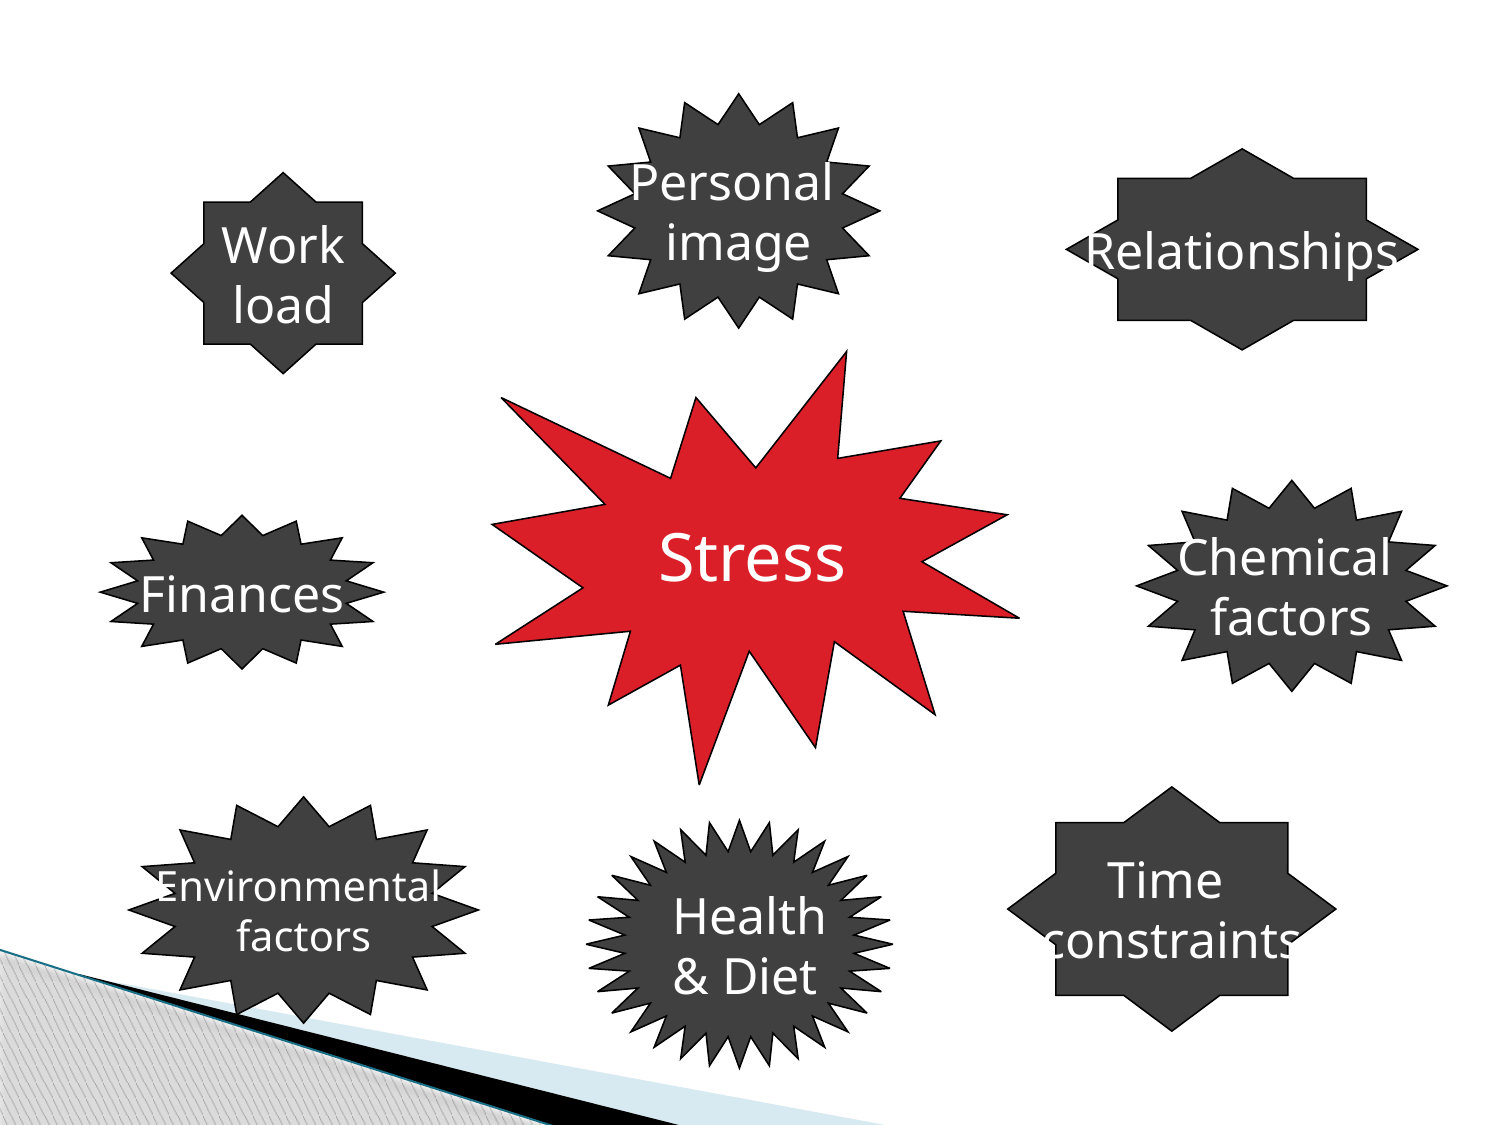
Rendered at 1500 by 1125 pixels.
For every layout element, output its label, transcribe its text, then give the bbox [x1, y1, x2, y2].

text_box Chemical factors [1136, 480, 1448, 692]
text_box Stress [492, 351, 1020, 786]
text_box Finances [100, 515, 384, 669]
text_box Work load [171, 172, 396, 374]
text_box Personal image [597, 93, 880, 329]
text_box Time constraints [1007, 786, 1336, 1032]
text_box Relationships [1066, 148, 1418, 350]
text_box Environmental factors [128, 796, 479, 1024]
text_box Health & Diet [585, 820, 893, 1069]
